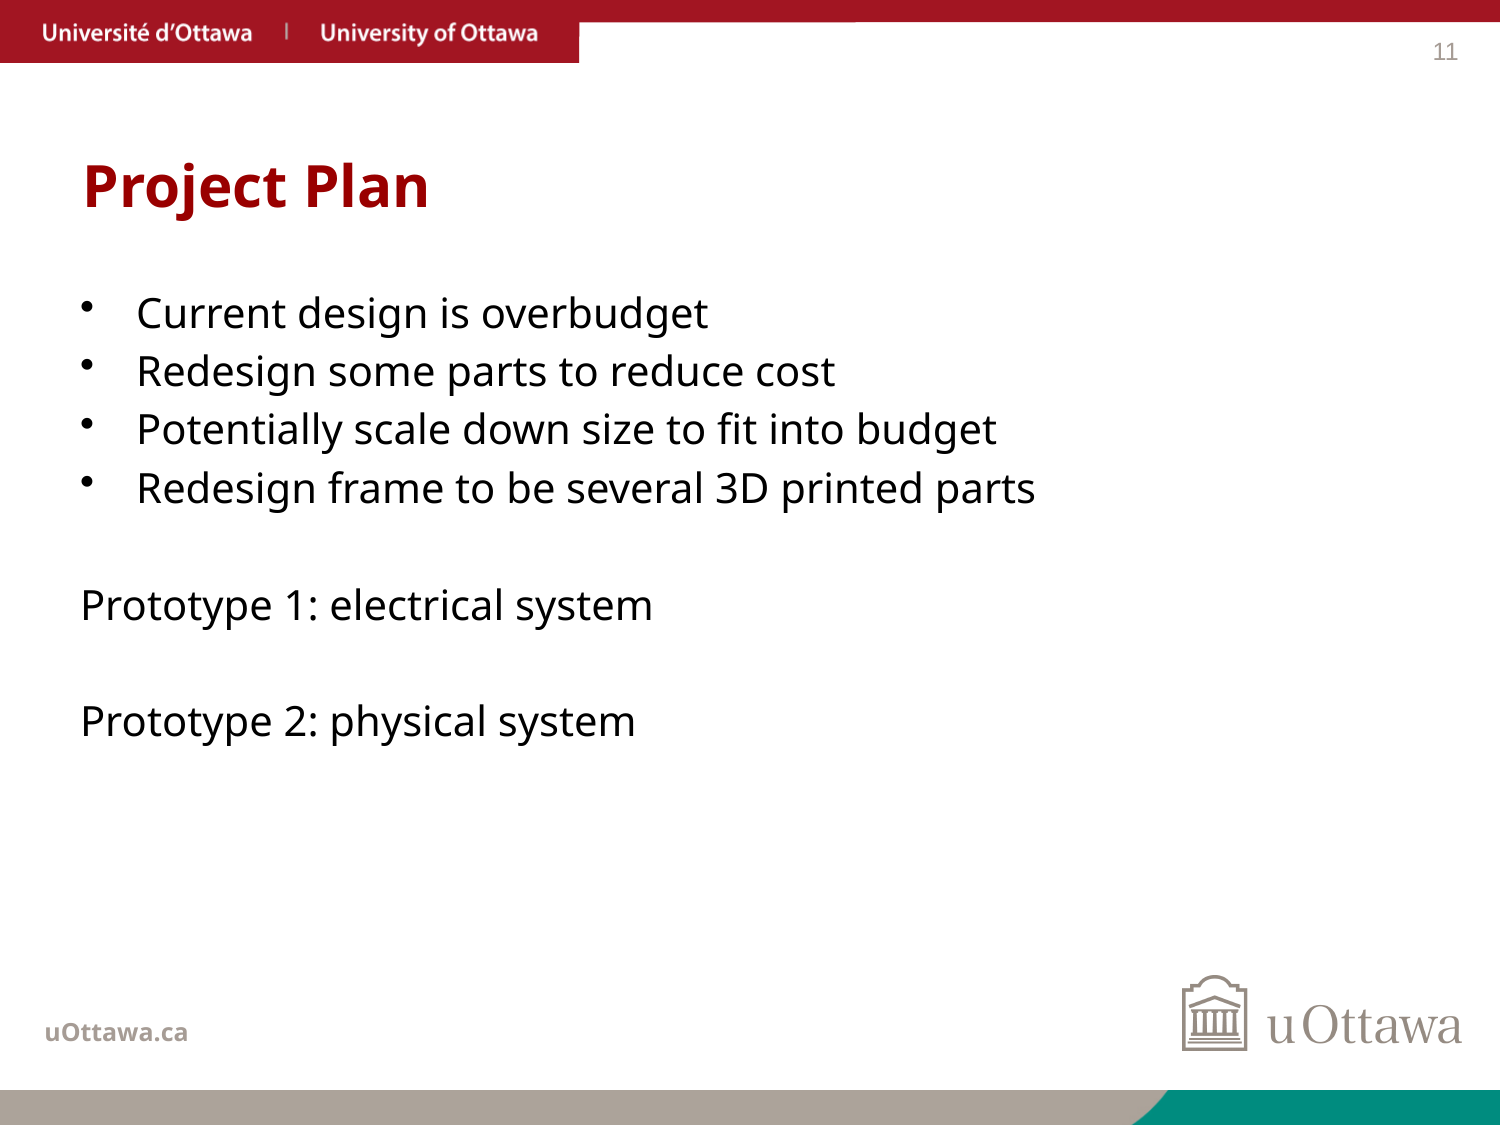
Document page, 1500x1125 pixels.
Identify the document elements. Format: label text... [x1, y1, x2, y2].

picture [0, 1090, 1500, 1125]
picture [1182, 975, 1462, 1051]
title Project Plan [67, 113, 1344, 256]
text_box 11 [1123, 27, 1474, 88]
list Current design is overbudget Redesign some parts to reduce cost Potentially scale down size to fit into budget Redesign frame to be several 3D printed parts Prototype 1: electrical system Prototype 2: physical system [64, 278, 1340, 895]
picture [0, 0, 1500, 63]
